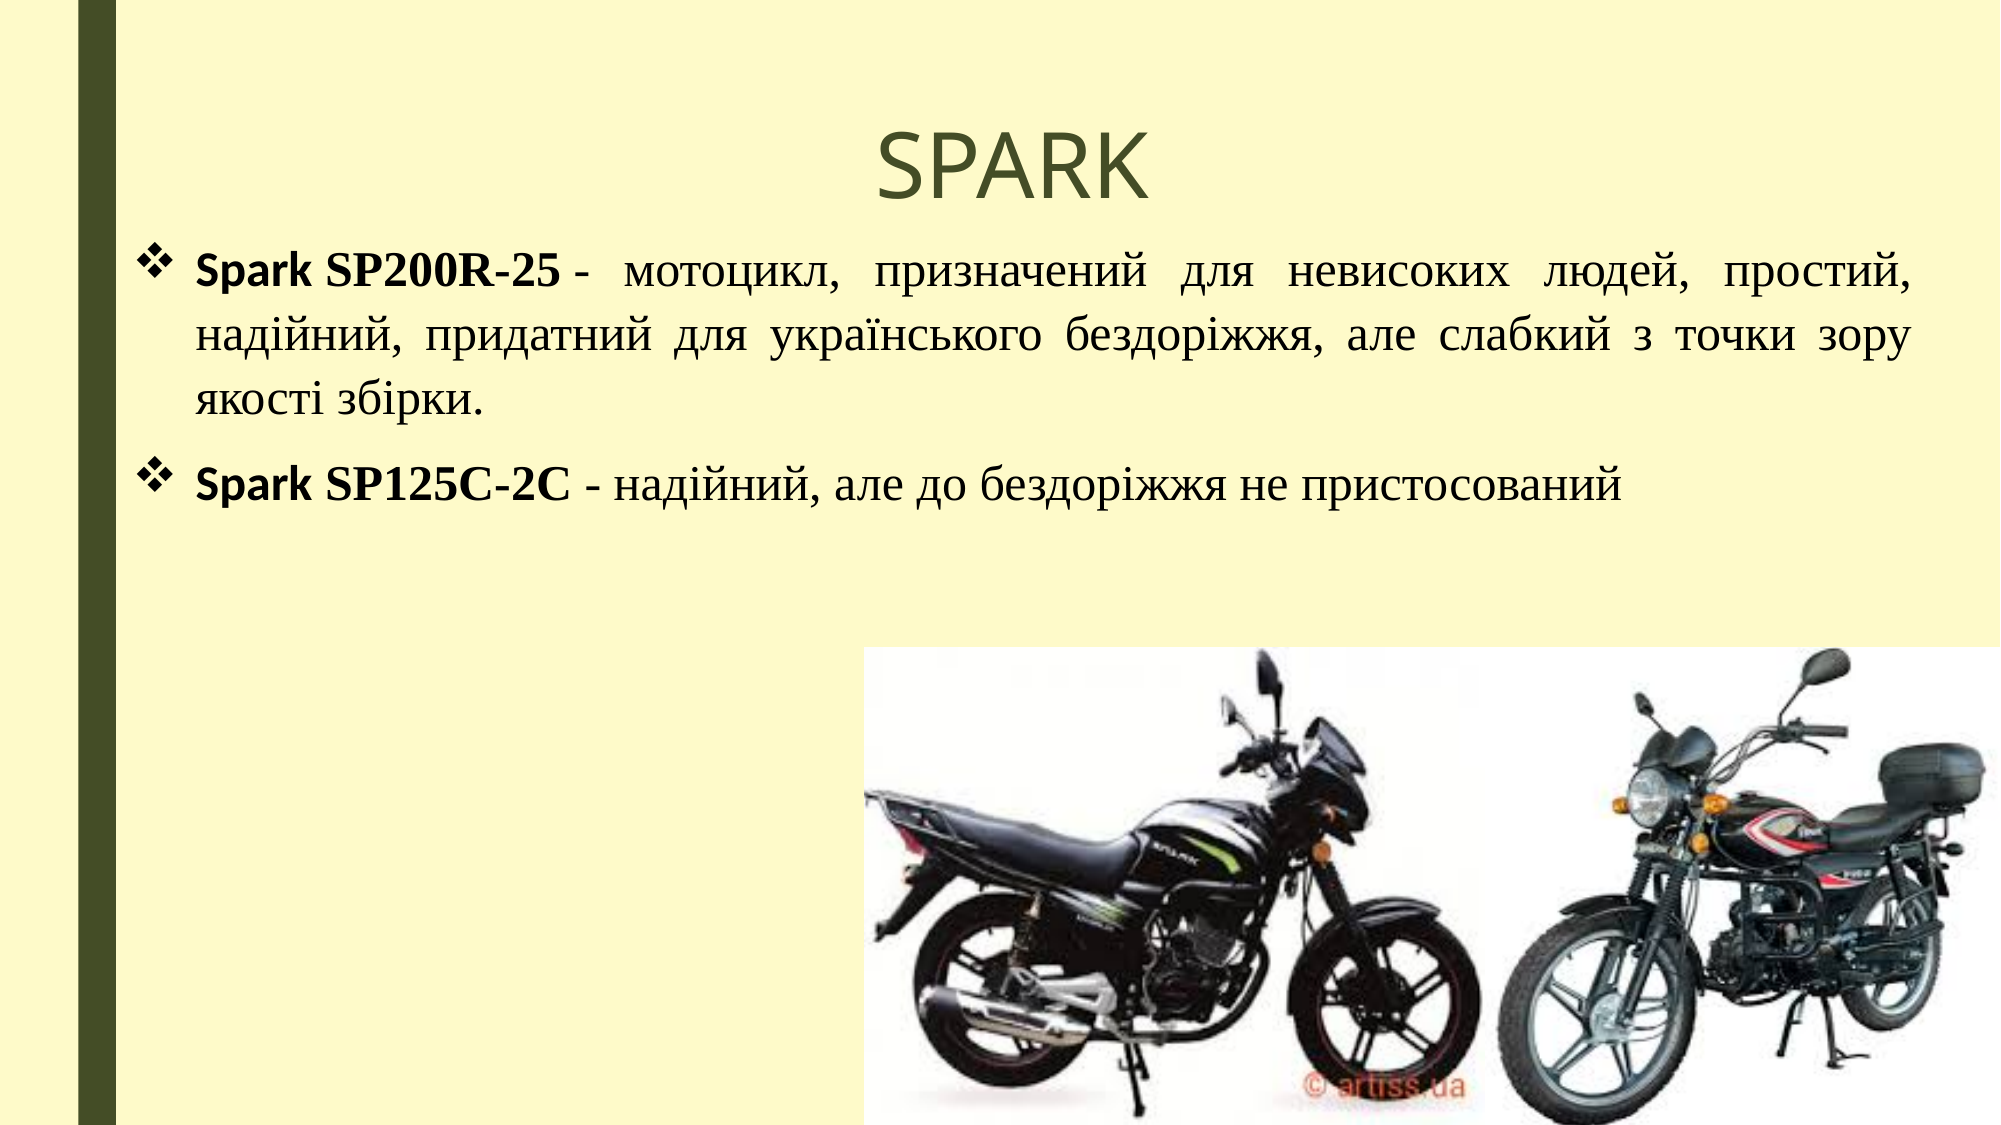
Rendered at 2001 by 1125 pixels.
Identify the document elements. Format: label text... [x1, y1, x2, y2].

title SPARK [225, 112, 1800, 224]
list Spark SP200R-25 - мотоцикл, призначений для невисоких людей, простий, надійний, придатний для українського бездоріжжя, але слабкий з точки зору якості збірки. Spark SP125С-2C - надійний, але до бездоріжжя не пристосований [117, 224, 1928, 1125]
picture [864, 647, 2000, 1125]
